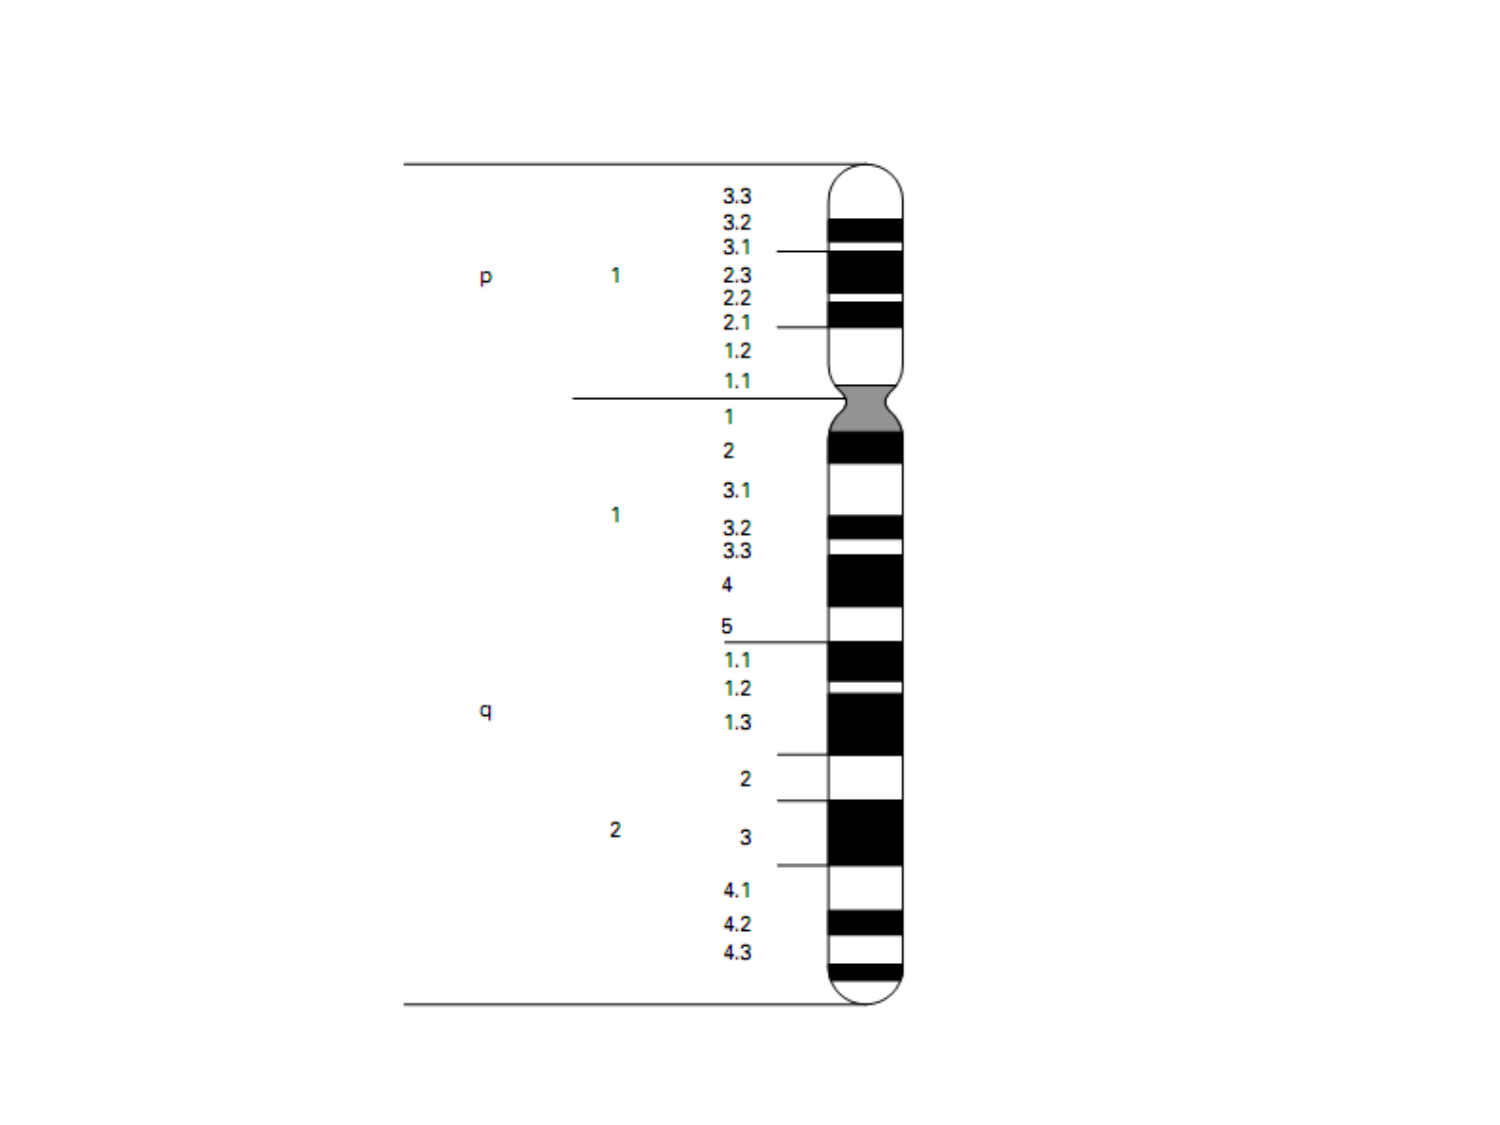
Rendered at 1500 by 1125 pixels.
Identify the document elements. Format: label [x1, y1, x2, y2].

picture [387, 151, 1008, 1013]
